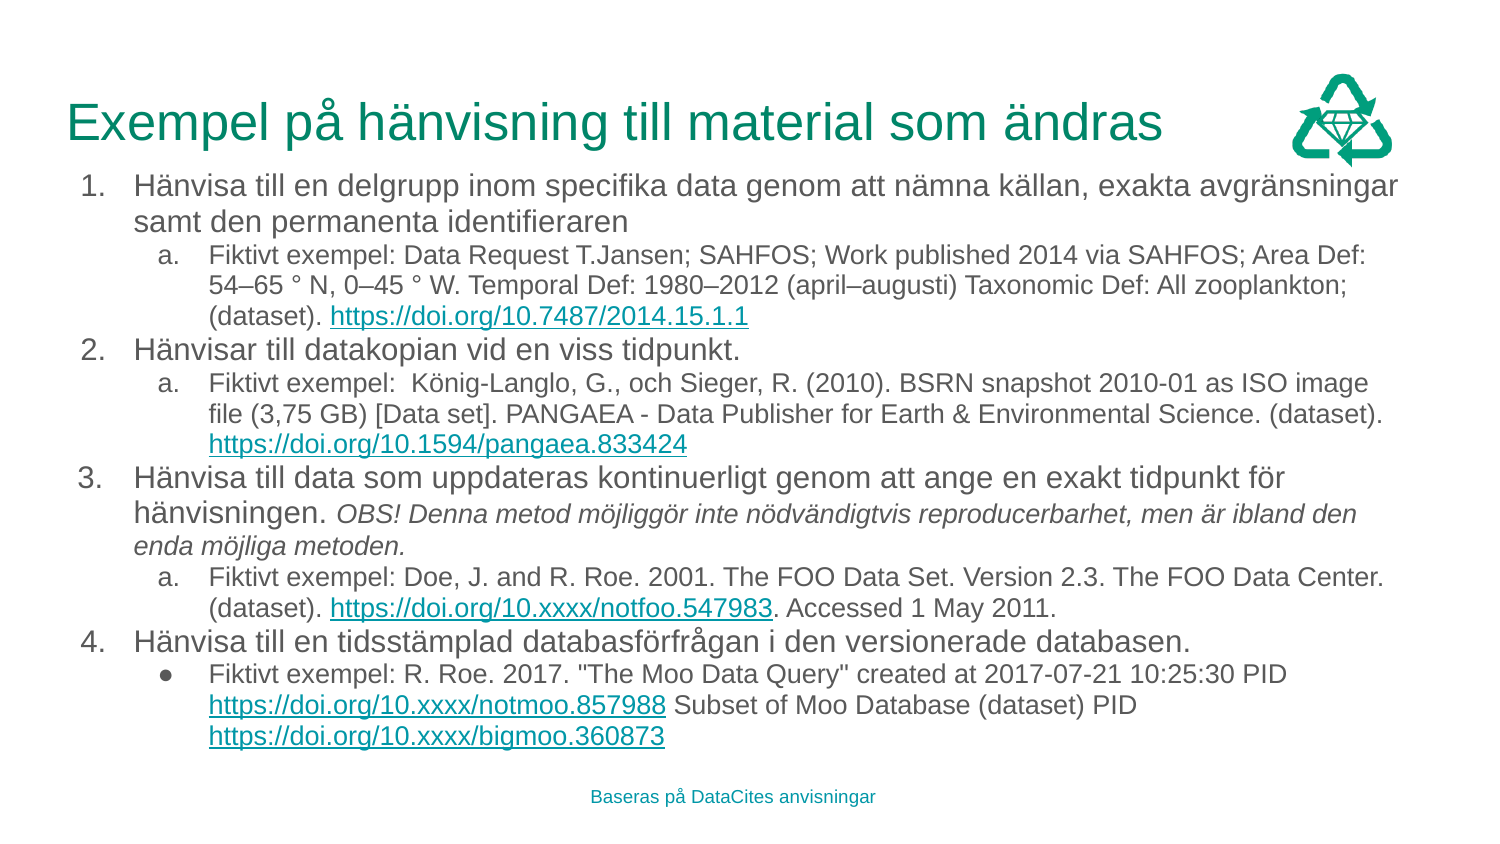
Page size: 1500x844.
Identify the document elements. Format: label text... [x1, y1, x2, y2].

list Hänvisa till en delgrupp inom specifika data genom att nämna källan, exakta avgränsningar samt den permanenta identifieraren Fiktivt exempel: Data Request T.Jansen; SAHFOS; Work published 2014 via SAHFOS; Area Def: 54–65 ° N, 0–45 ° W. Temporal Def: 1980–2012 (april–augusti) Taxonomic Def: All zooplankton; (dataset). https://doi.org/10.7487/2014.15.1.1 Hänvisar till datakopian vid en viss tidpunkt. Fiktivt exempel: König-Langlo, G., och Sieger, R. (2010). BSRN snapshot 2010-01 as ISO image file (3,75 GB) [Data set]. PANGAEA - Data Publisher for Earth & Environmental Science. (dataset). https://doi.org/10.1594/pangaea.833424 Hänvisa till data som uppdateras kontinuerligt genom att ange en exakt tidpunkt för hänvisningen. OBS! Denna metod möjliggör inte nödvändigtvis reproducerbarhet, men är ibland den enda möjliga metoden. Fiktivt exempel: Doe, J. and R. Roe. 2001. The FOO Data Set. Version 2.3. The FOO Data Center. (dataset). https://doi.org/10.xxxx/notfoo.547983. Accessed 1 May 2011. Hänvisa till en tidsstämplad databasförfrågan i den versionerade databasen. Fiktivt exempel: R. Roe. 2017. "The Moo Data Query" created at 2017-07-21 10:25:30 PID https://doi.org/10.xxxx/notmoo.857988 Subset of Moo Database (dataset) PID https://doi.org/10.xxxx/bigmoo.360873 [43, 153, 1423, 705]
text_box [1283, 65, 1401, 175]
title Exempel på hänvisning till material som ändras [51, 72, 1278, 153]
text_box Baseras på DataCites anvisningar [102, 773, 1364, 819]
